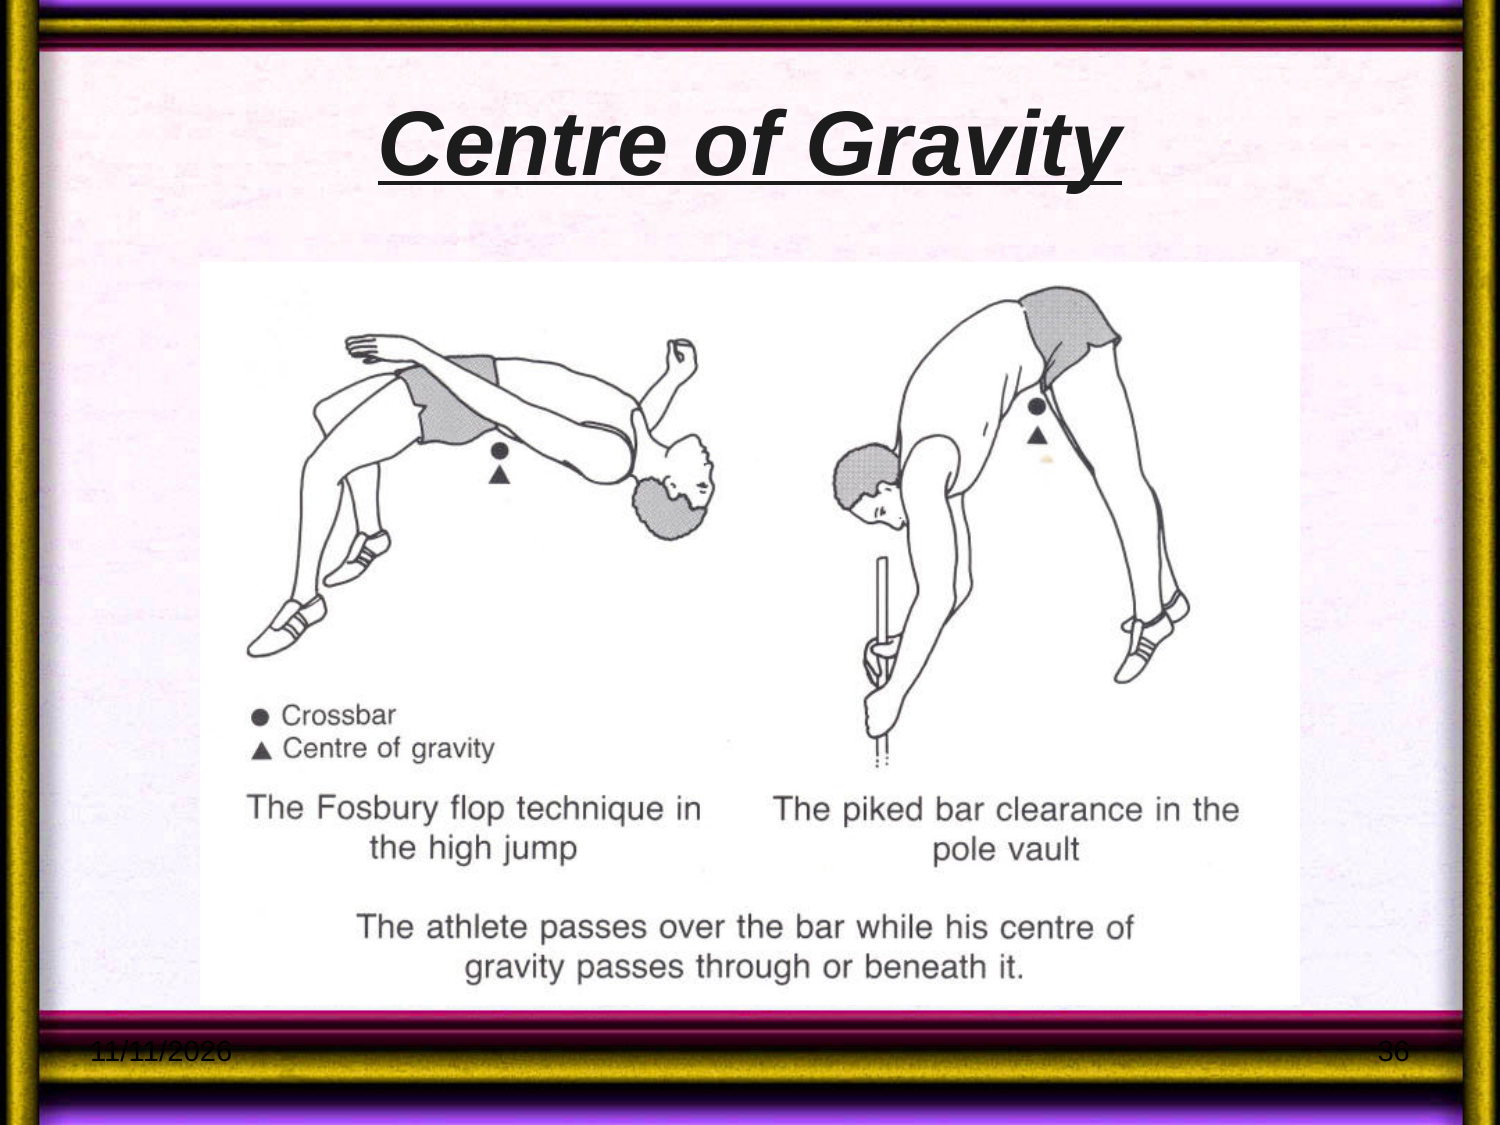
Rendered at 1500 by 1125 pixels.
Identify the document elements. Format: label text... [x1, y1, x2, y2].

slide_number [74, 1024, 426, 1103]
picture [0, 0, 1500, 1125]
title Centre of Gravity [74, 44, 1426, 233]
slide_number 36 [1074, 1024, 1426, 1103]
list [200, 262, 1300, 1006]
